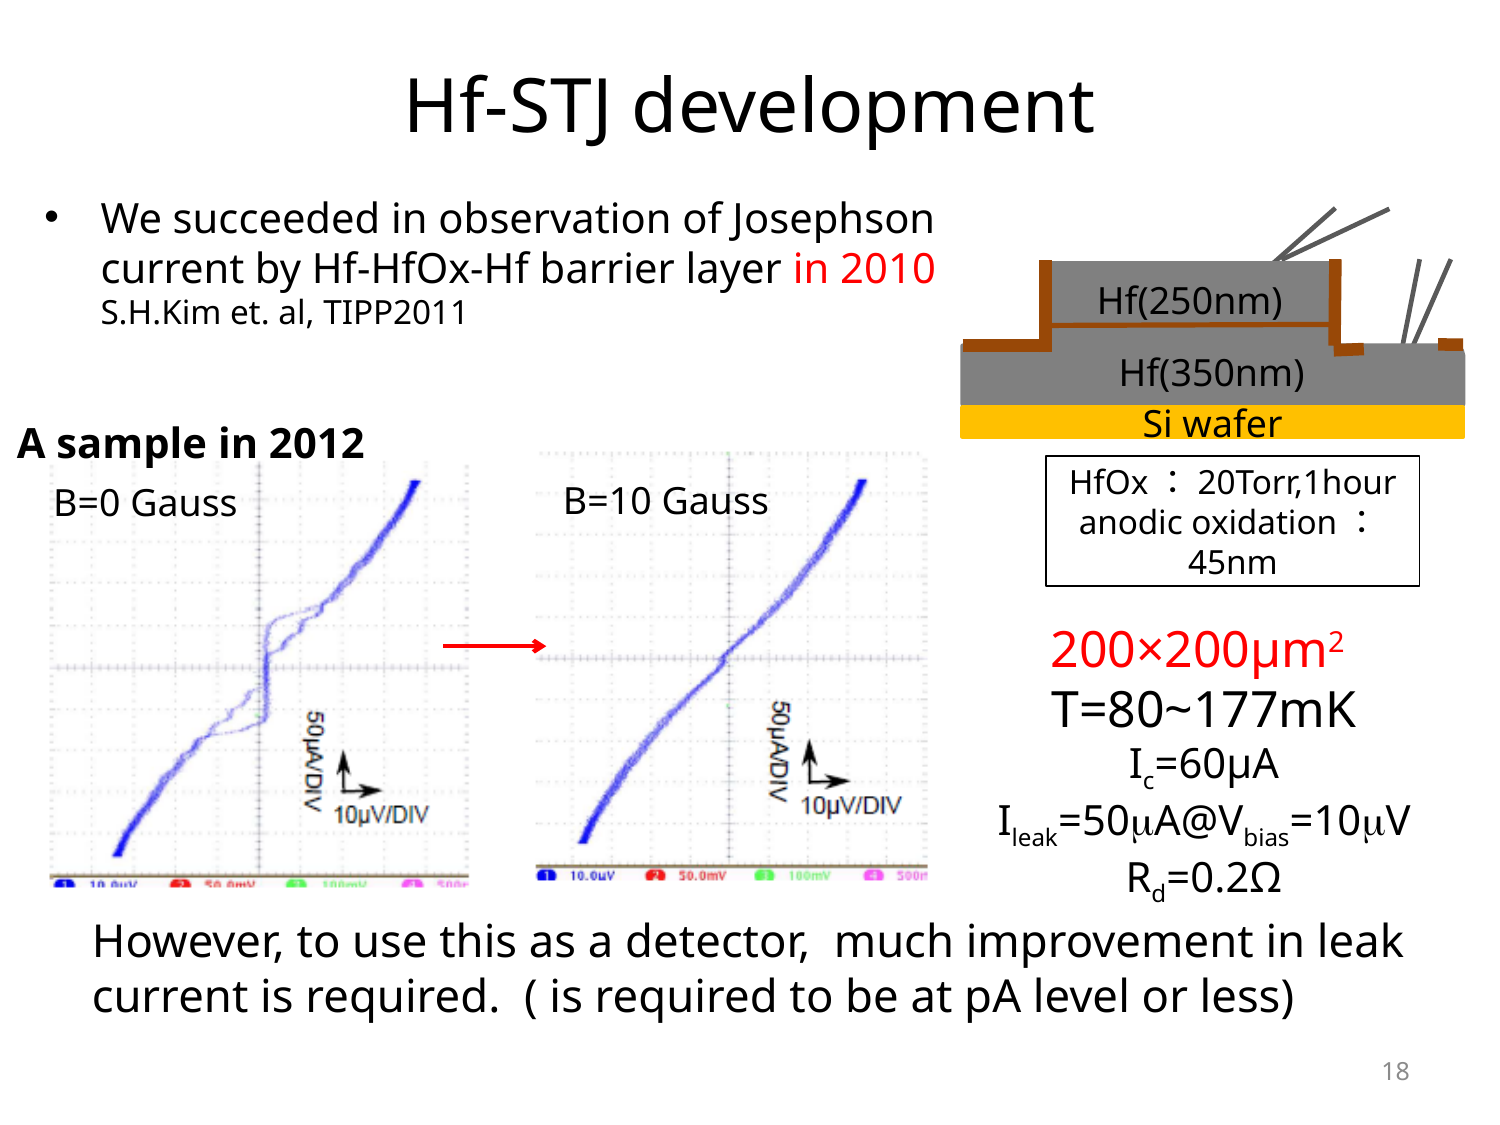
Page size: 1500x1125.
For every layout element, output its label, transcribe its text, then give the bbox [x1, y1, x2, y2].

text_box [962, 207, 1464, 438]
text_box HfOx：20Torr,1hour anodic oxidation：45nm [1044, 454, 1422, 588]
picture [24, 445, 963, 918]
title Hf-STJ development [75, 45, 1425, 161]
text_box A sample in 2012 [2, 408, 380, 474]
slide_number 18 [1074, 1042, 1425, 1103]
text_box 200×200μm2 T=80~177mK Ic=60μA Ileak=50A@Vbias=10V Rd=0.2Ω [962, 609, 1446, 916]
list We succeeded in observation of Josephson current by Hf-HfOx-Hf barrier layer in 2010 S.H.Kim et. al, TIPP2011 [29, 183, 1027, 381]
